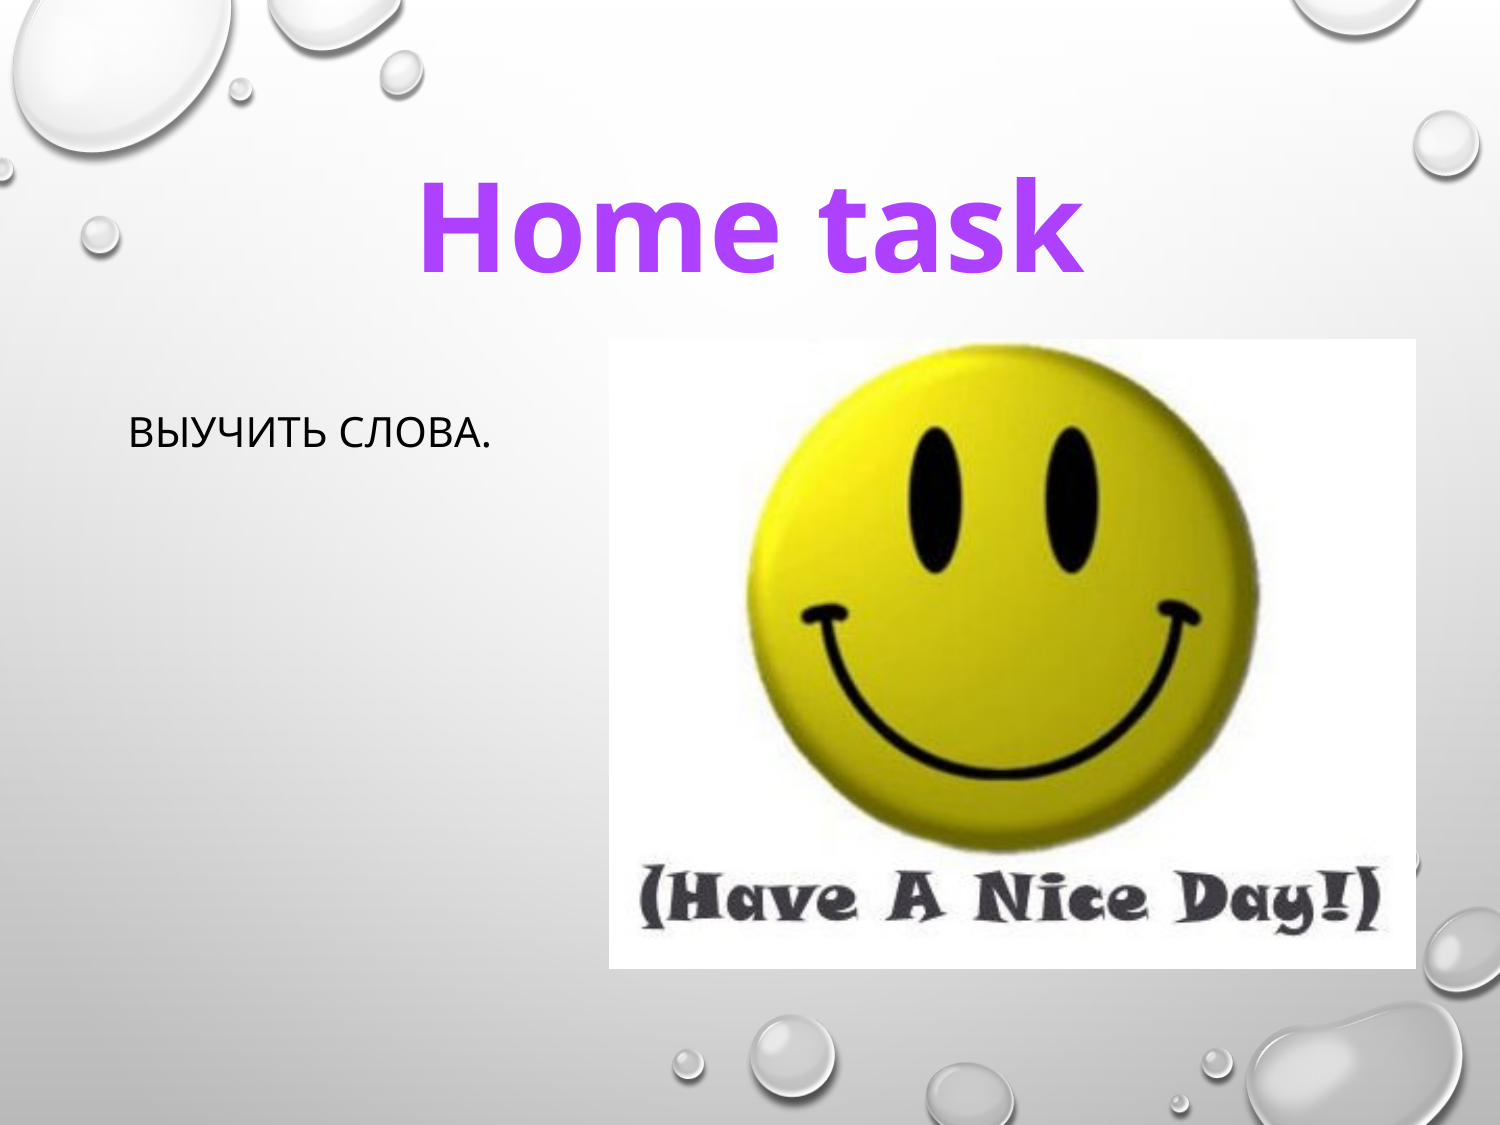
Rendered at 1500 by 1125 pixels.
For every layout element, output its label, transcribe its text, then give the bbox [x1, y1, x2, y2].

picture [0, 0, 1500, 1125]
title Home task [112, 101, 1388, 364]
list Выучить слова. [112, 388, 603, 950]
